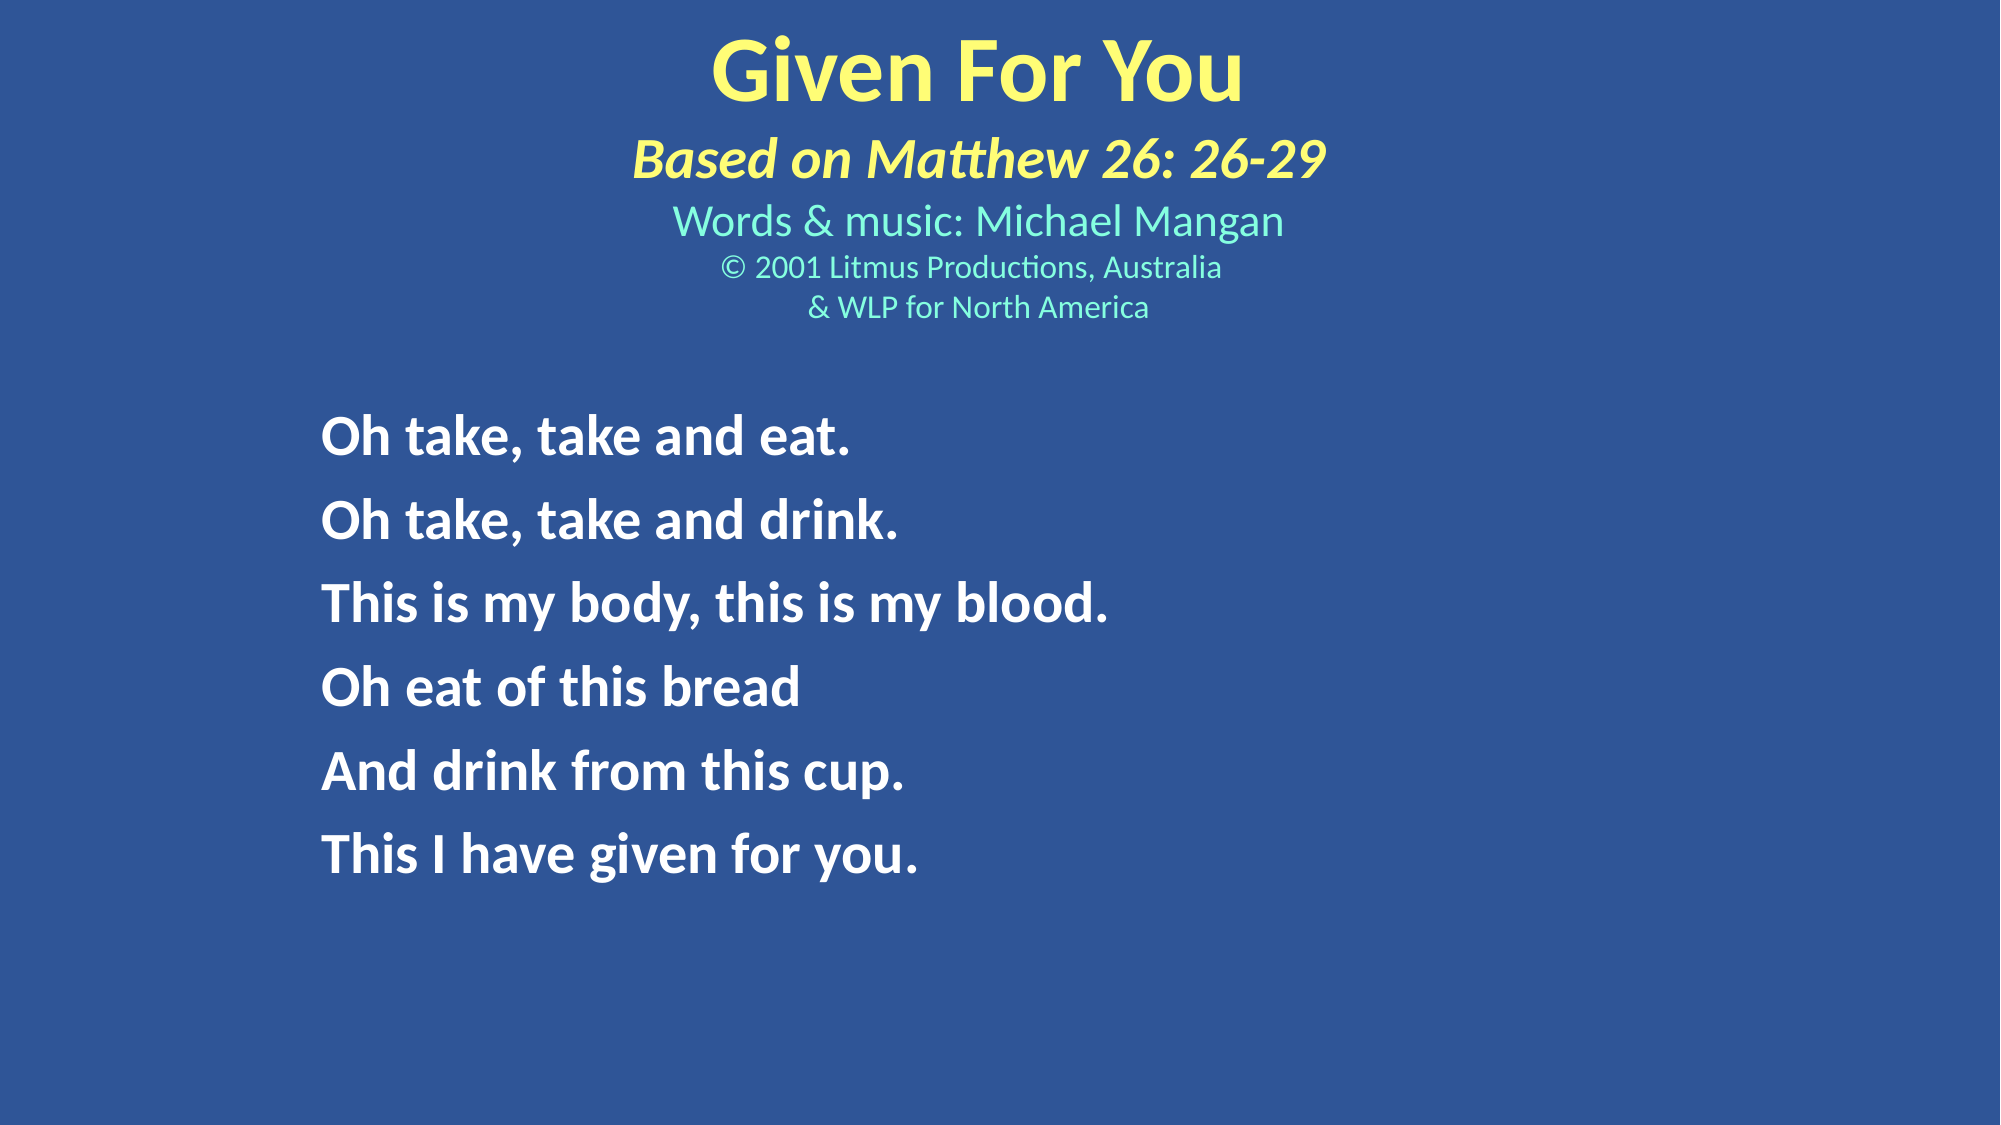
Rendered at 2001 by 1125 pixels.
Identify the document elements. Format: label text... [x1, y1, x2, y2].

list Oh take, take and eat. Oh take, take and drink. This is my body, this is my blood. Oh eat of this bread And drink from this cup. This I have given for you. [306, 397, 1694, 907]
text_box Given For You Based on Matthew 26: 26-29 Words & music: Michael Mangan © 2001 Litmus Productions, Australia & WLP for North America [291, 7, 1667, 327]
